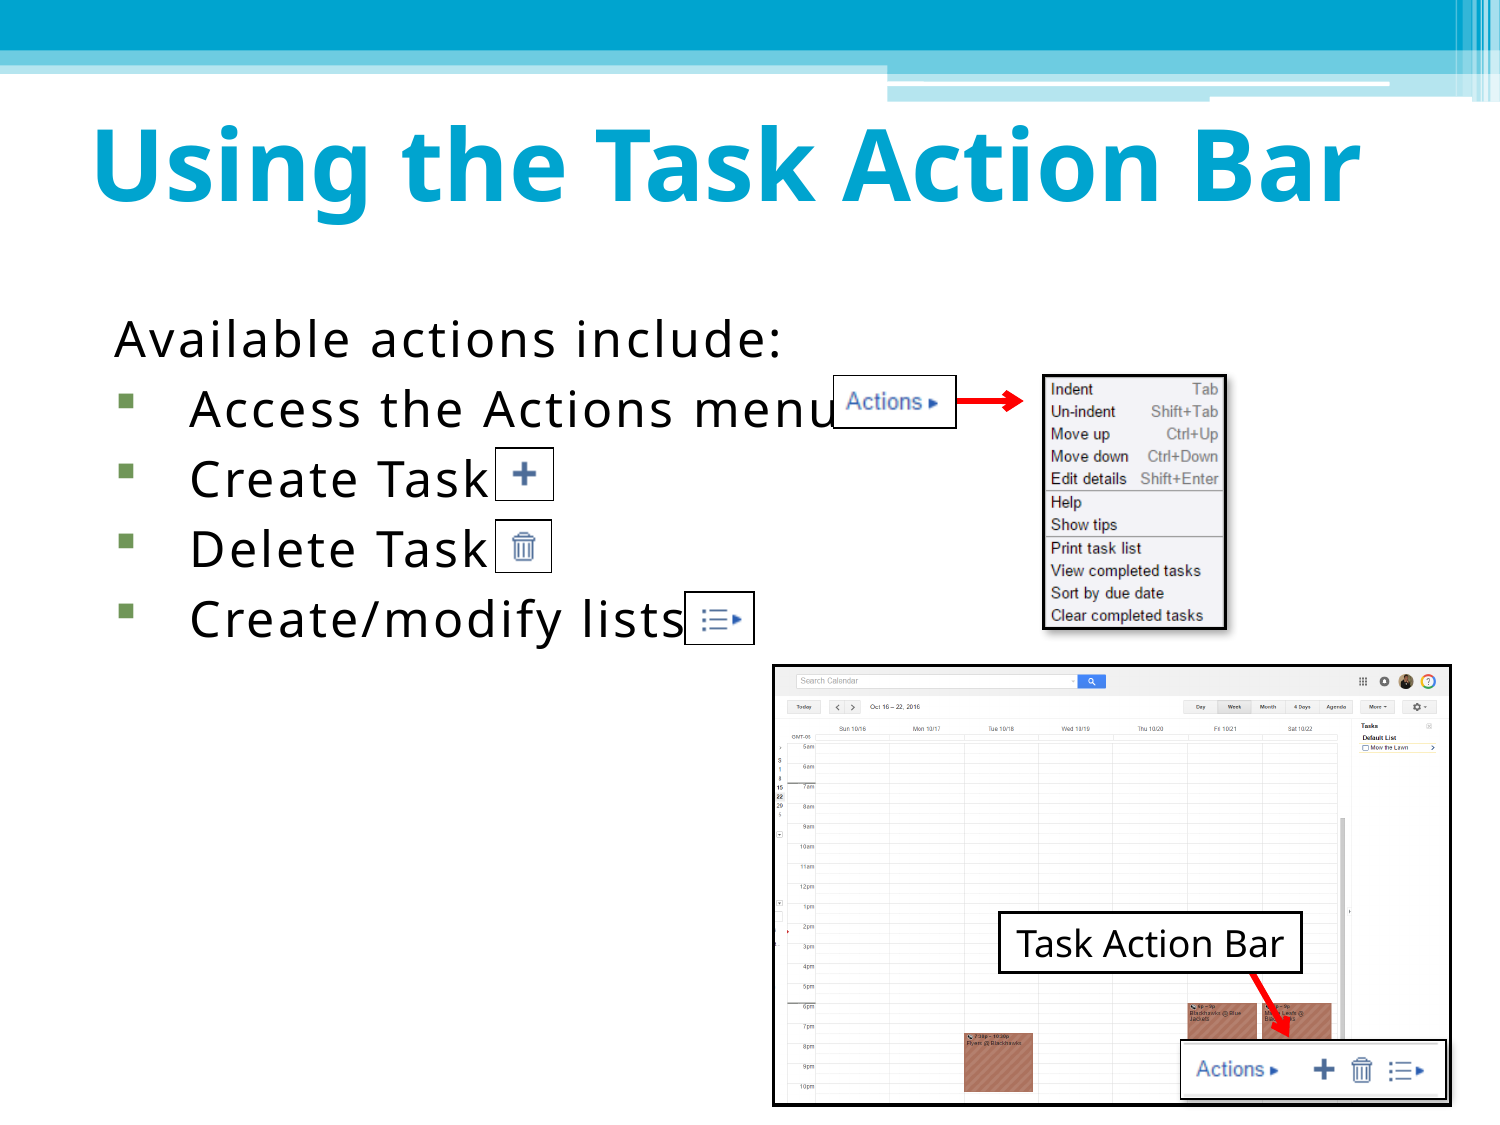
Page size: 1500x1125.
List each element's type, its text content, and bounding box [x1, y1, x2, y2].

picture [496, 520, 551, 572]
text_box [1239, 949, 1290, 1038]
picture [834, 376, 955, 428]
picture [685, 592, 754, 644]
title Using the Task Action Bar [75, 75, 1418, 248]
text_box Available actions include: Access the Actions menu Create Task Delete Task Create/modify lists [92, 299, 1200, 1125]
picture [496, 448, 553, 500]
picture [1045, 377, 1224, 628]
picture [774, 667, 1450, 1104]
